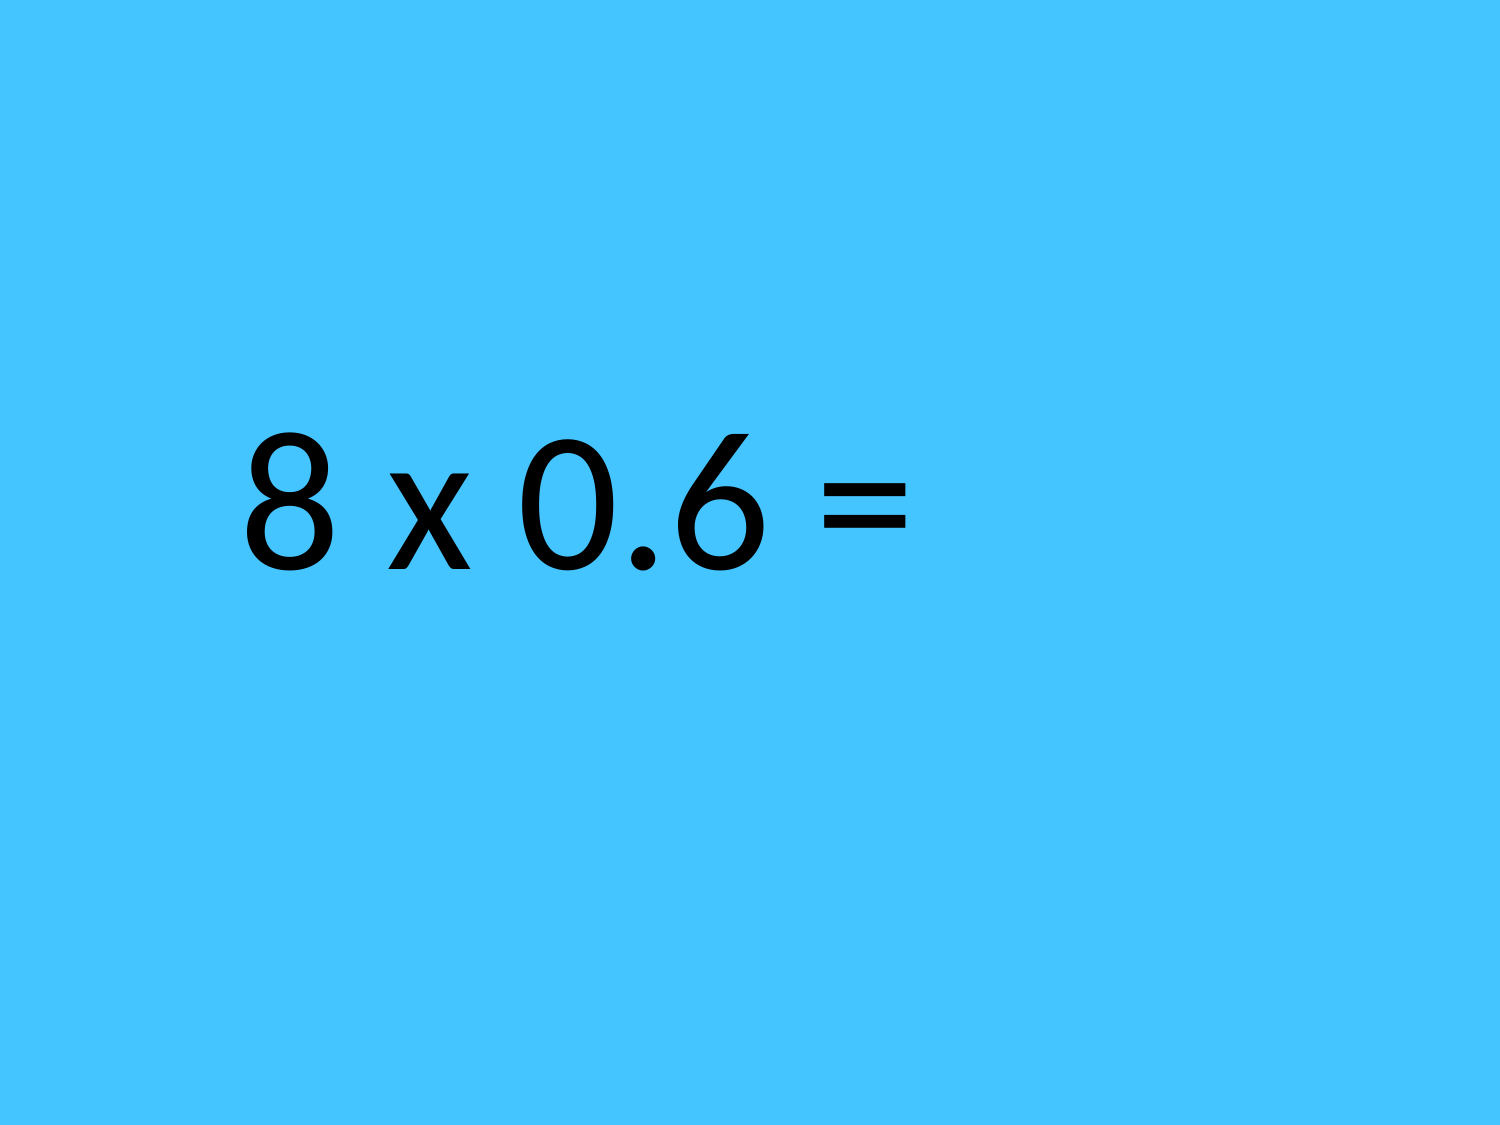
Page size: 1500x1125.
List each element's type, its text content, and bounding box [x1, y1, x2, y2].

text_box 8 x 0.6 = [224, 362, 1213, 618]
